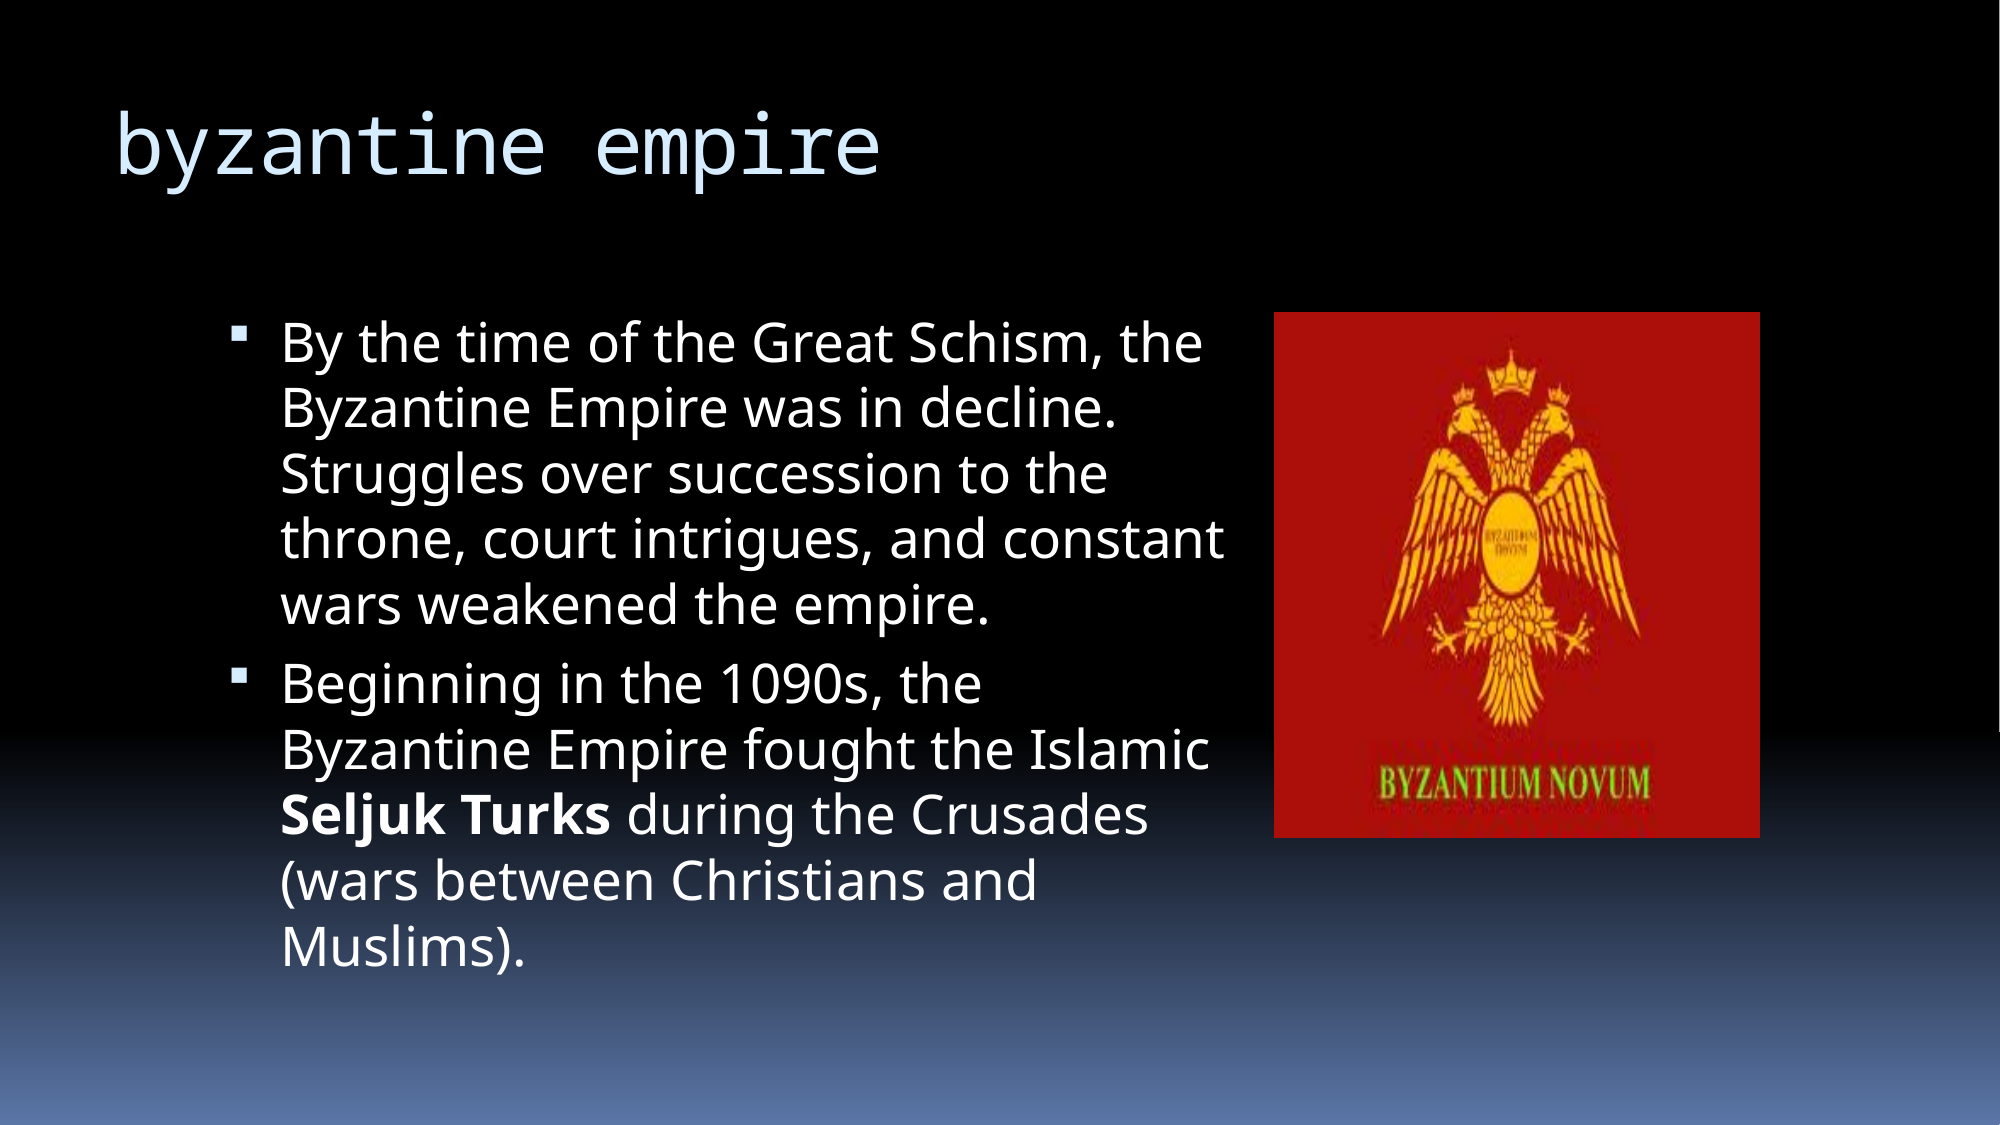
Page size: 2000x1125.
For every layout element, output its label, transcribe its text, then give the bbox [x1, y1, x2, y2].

list By the time of the Great Schism, the Byzantine Empire was in decline. Struggles over succession to the throne, court intrigues, and constant wars weakened the empire. Beginning in the 1090s, the Byzantine Empire fought the Islamic Seljuk Turks during the Crusades (wars between Christians and Muslims). [202, 299, 1250, 1013]
title byzantine empire [99, 83, 1900, 234]
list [1274, 311, 1760, 838]
